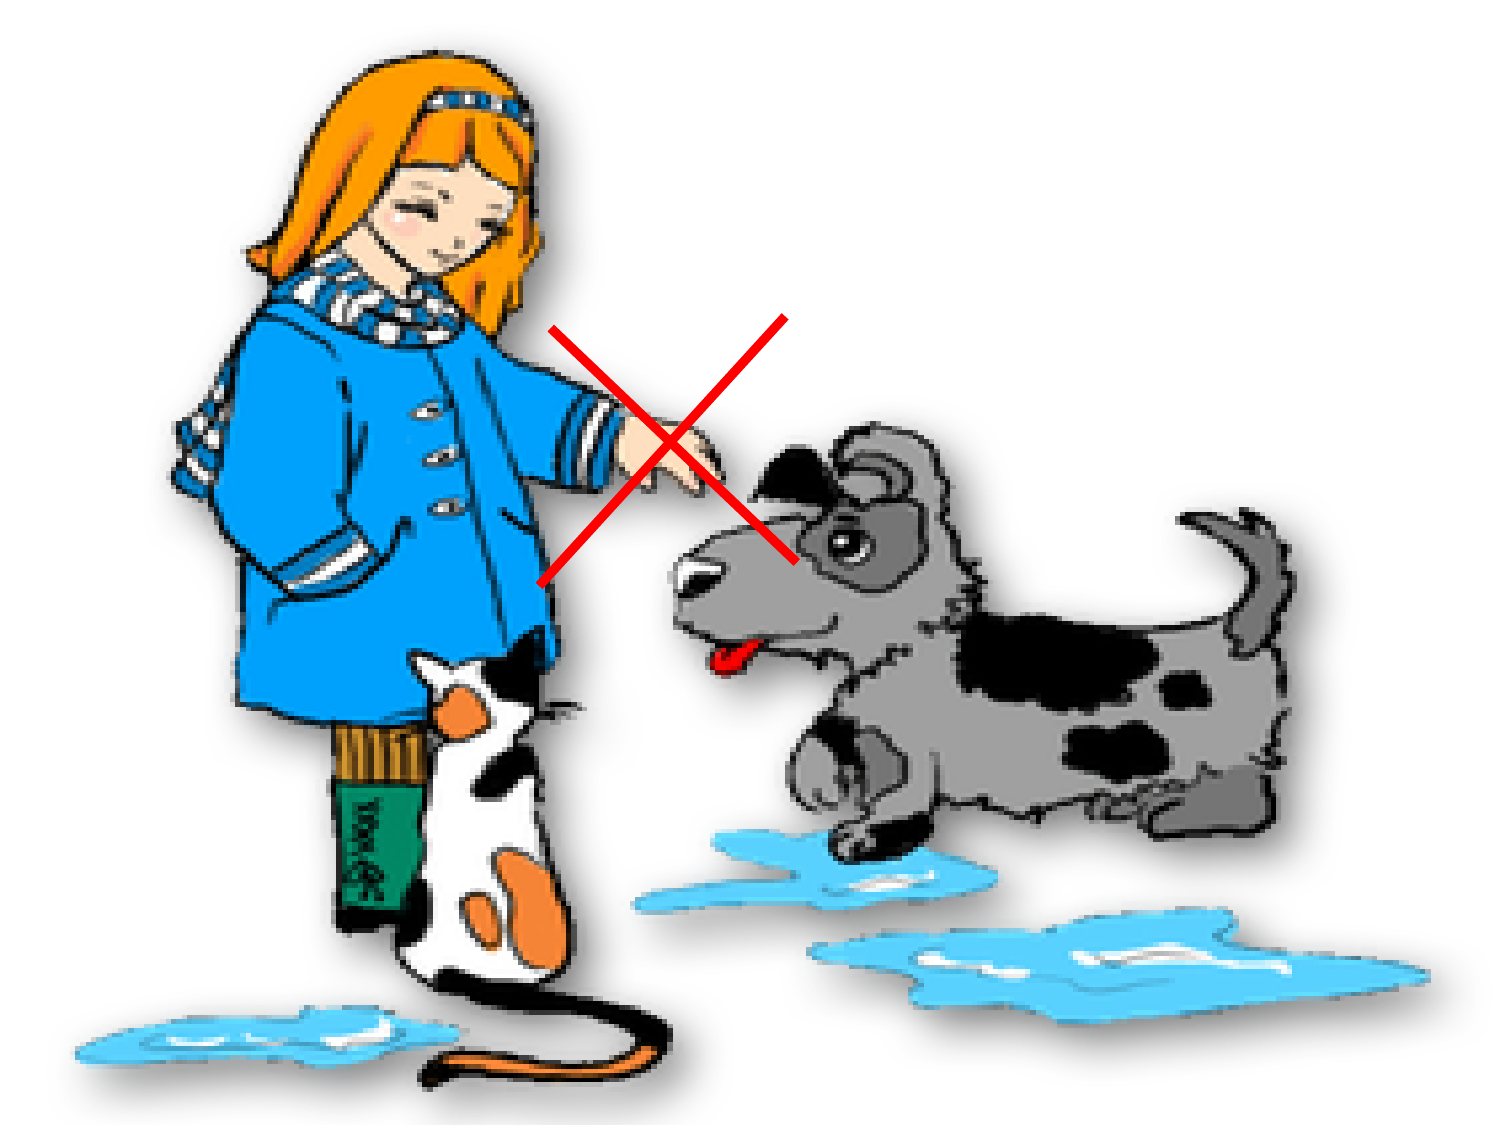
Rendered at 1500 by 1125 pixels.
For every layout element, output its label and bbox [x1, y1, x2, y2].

picture [70, 46, 1442, 1092]
text_box [527, 327, 798, 575]
